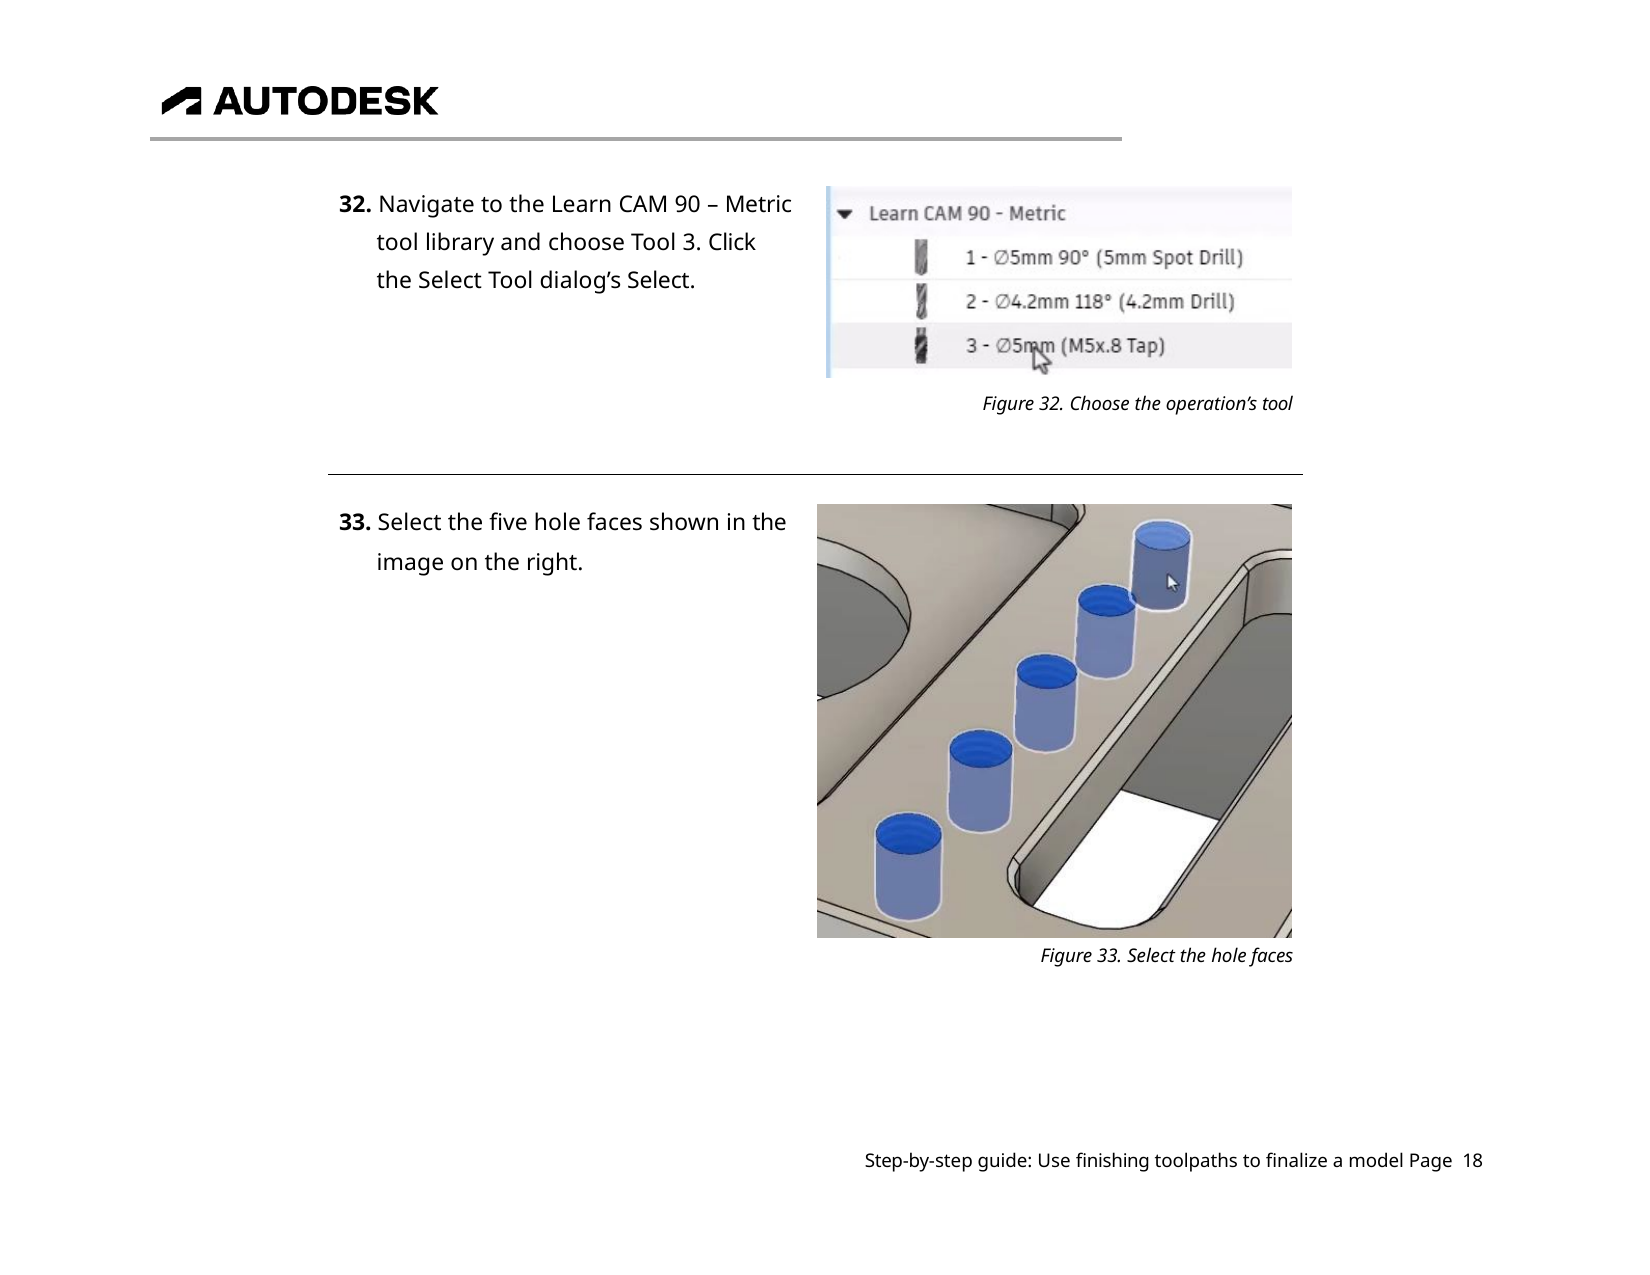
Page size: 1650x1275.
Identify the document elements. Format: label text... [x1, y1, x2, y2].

table_header 32. Navigate to the Learn CAM 90 – Metric tool library and choose Tool 3. Click the Select Tool dialog’s Select. [328, 187, 806, 474]
table_cell Figure 33. Select the hole faces [806, 475, 1303, 985]
picture [825, 186, 1292, 378]
picture [817, 504, 1293, 938]
slide_number Step-by-step guide: Use finishing toolpaths to finalize a model Page 20 [862, 1145, 1509, 1275]
picture [161, 86, 439, 115]
table_header Figure 32. Choose the operation’s tool [806, 187, 1303, 474]
table_cell 33. Select the five hole faces shown in the image on the right. [328, 475, 806, 985]
